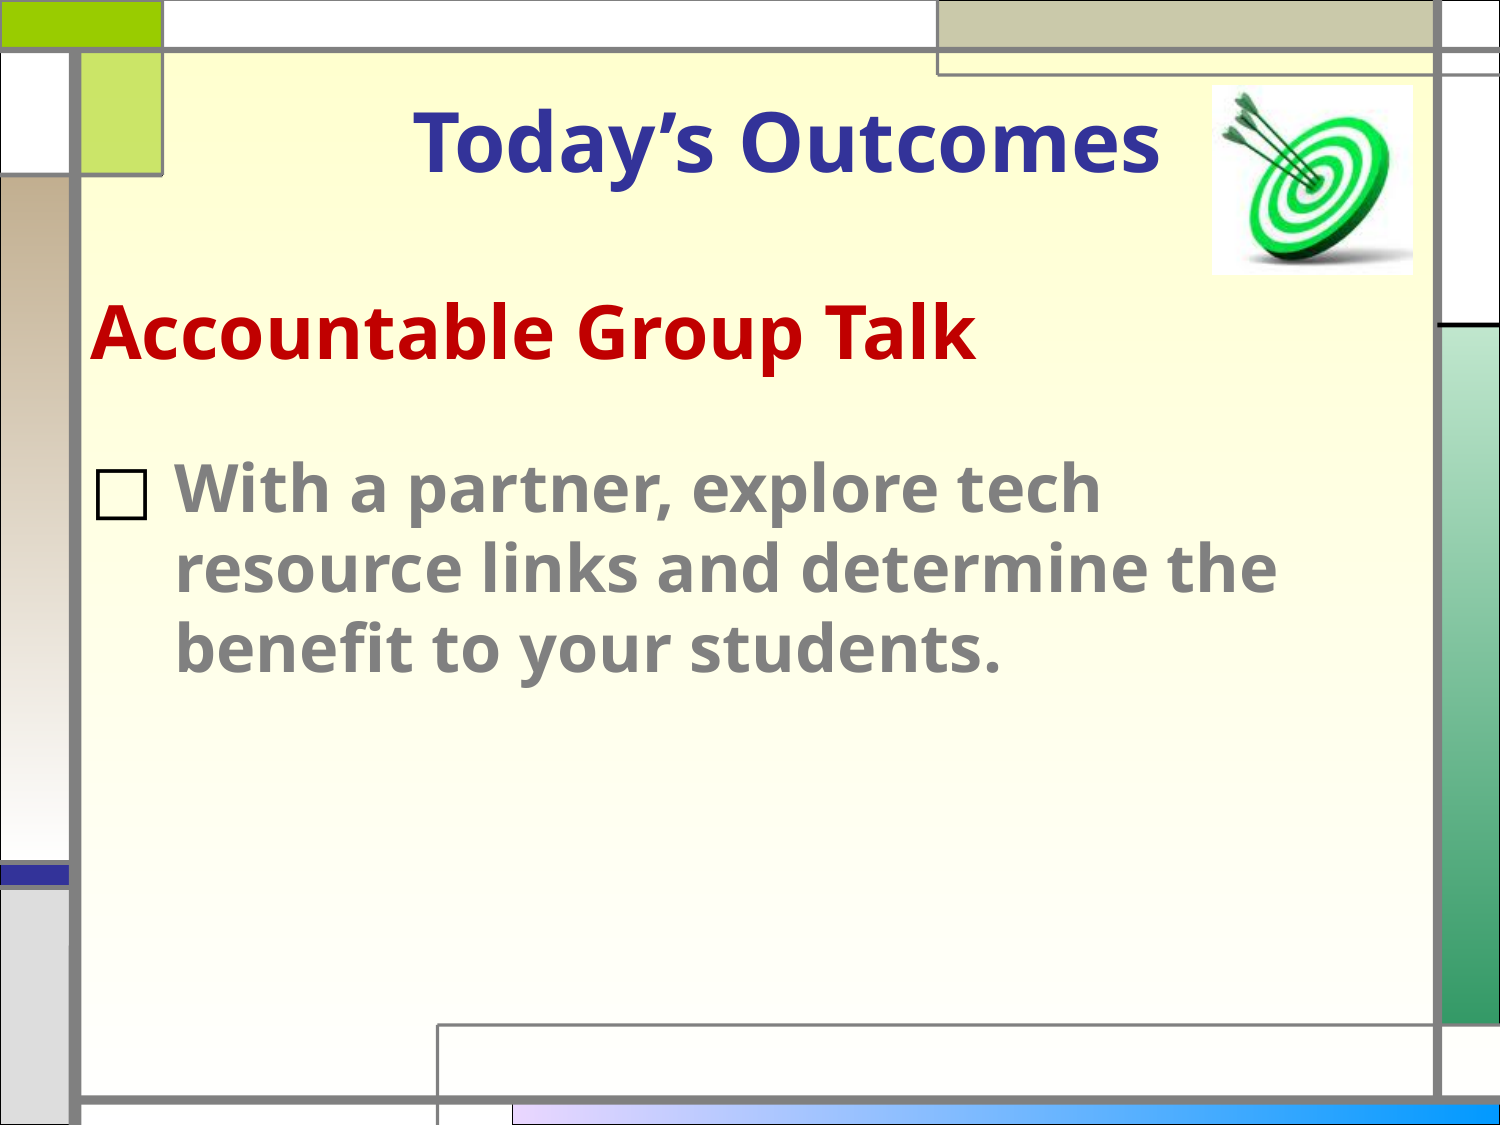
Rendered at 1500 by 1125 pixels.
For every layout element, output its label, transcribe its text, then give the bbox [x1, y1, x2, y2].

title Today’s Outcomes [149, 44, 1426, 233]
picture [1212, 85, 1413, 276]
list Accountable Group Talk With a partner, explore tech resource links and determine the benefit to your students. [74, 276, 1426, 1020]
